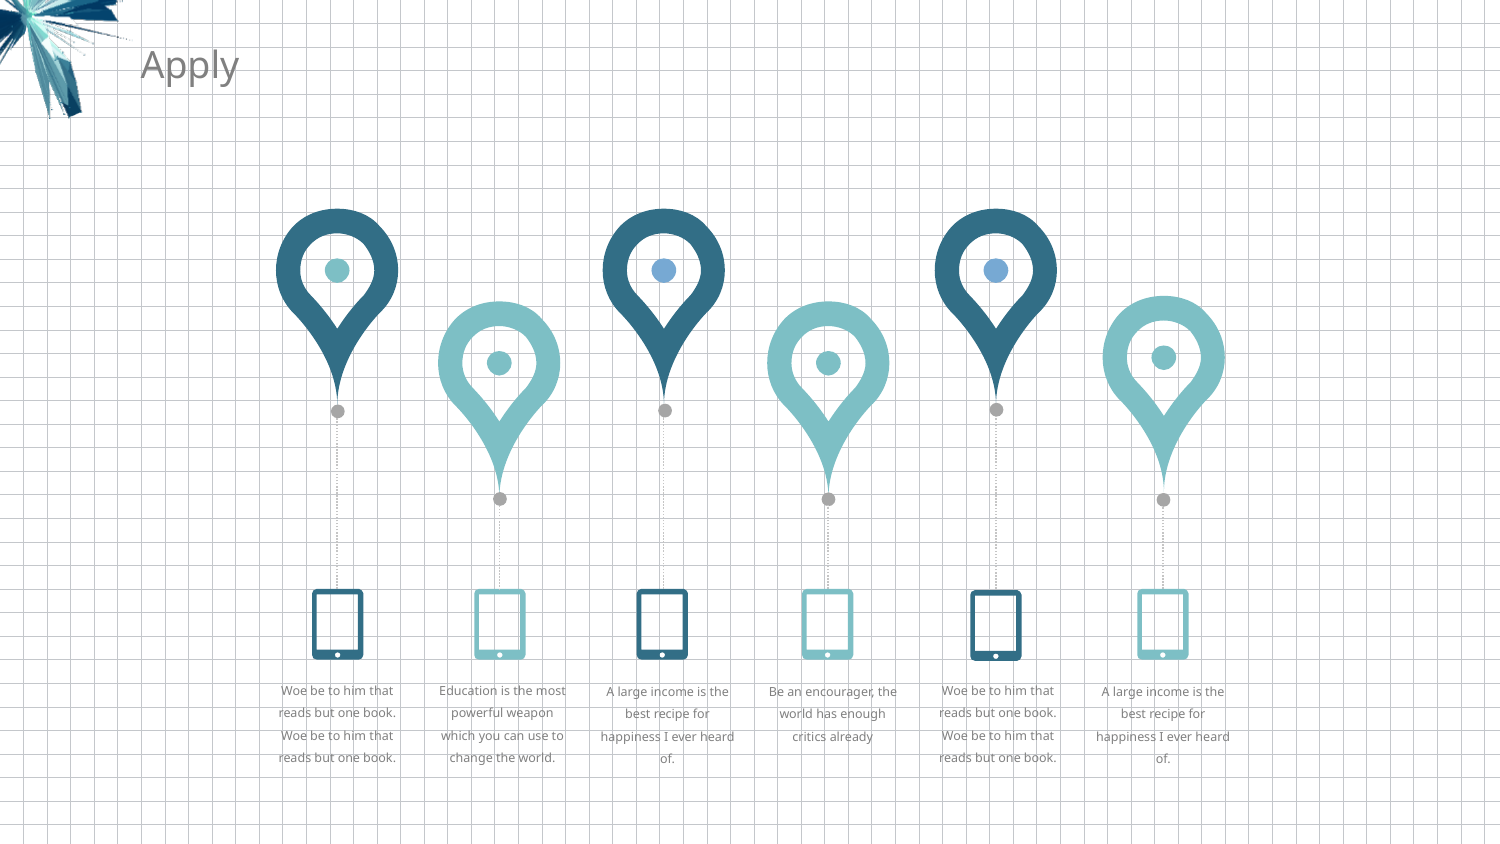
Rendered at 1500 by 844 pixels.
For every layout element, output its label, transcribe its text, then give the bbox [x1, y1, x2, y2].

text_box [328, 402, 347, 421]
text_box [1151, 345, 1177, 371]
text_box [486, 351, 512, 376]
text_box [1137, 588, 1189, 660]
picture [0, 0, 135, 119]
text_box [819, 490, 838, 508]
text_box [767, 301, 890, 490]
text_box [934, 208, 1057, 400]
text_box [802, 588, 854, 660]
text_box [987, 400, 1006, 419]
text_box Apply [140, 32, 491, 95]
text_box [602, 208, 725, 401]
text_box [438, 301, 561, 490]
text_box A large income is the best recipe for happiness I ever heard of. [597, 675, 738, 766]
text_box Be an encourager, the world has enough critics already [763, 675, 903, 744]
text_box Education is the most powerful weapon which you can use to change the world. [432, 675, 573, 766]
text_box [816, 351, 841, 376]
text_box [656, 401, 675, 420]
text_box Woe be to him that reads but one book. Woe be to him that reads but one book. [928, 675, 1068, 766]
text_box [1102, 295, 1225, 490]
text_box [324, 258, 350, 283]
text_box [636, 588, 688, 660]
text_box [970, 590, 1022, 661]
text_box [983, 258, 1009, 283]
text_box [1154, 490, 1173, 509]
text_box [474, 588, 526, 660]
text_box [312, 588, 364, 660]
text_box [275, 208, 399, 402]
text_box Woe be to him that reads but one book. Woe be to him that reads but one book. [267, 675, 407, 766]
text_box [651, 258, 677, 283]
text_box [491, 490, 509, 508]
text_box A large income is the best recipe for happiness I ever heard of. [1093, 675, 1233, 766]
